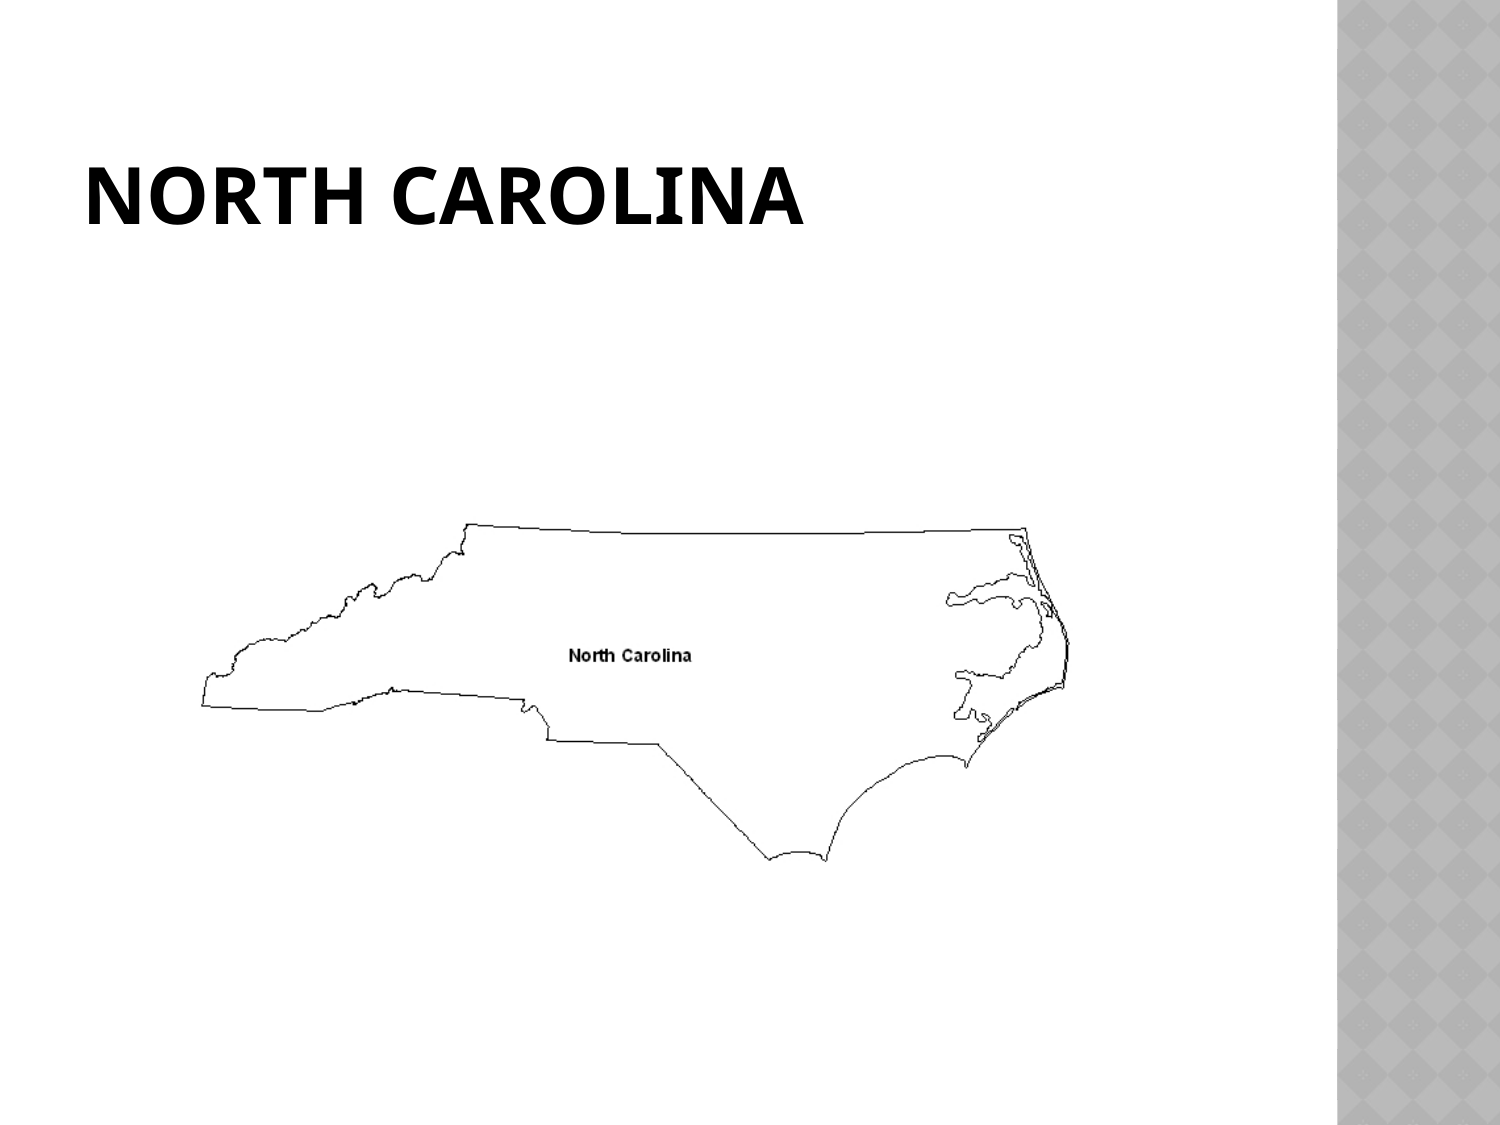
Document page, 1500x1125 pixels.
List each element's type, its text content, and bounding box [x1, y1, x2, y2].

title North Carolina [75, 52, 1263, 240]
picture [137, 261, 1151, 1046]
